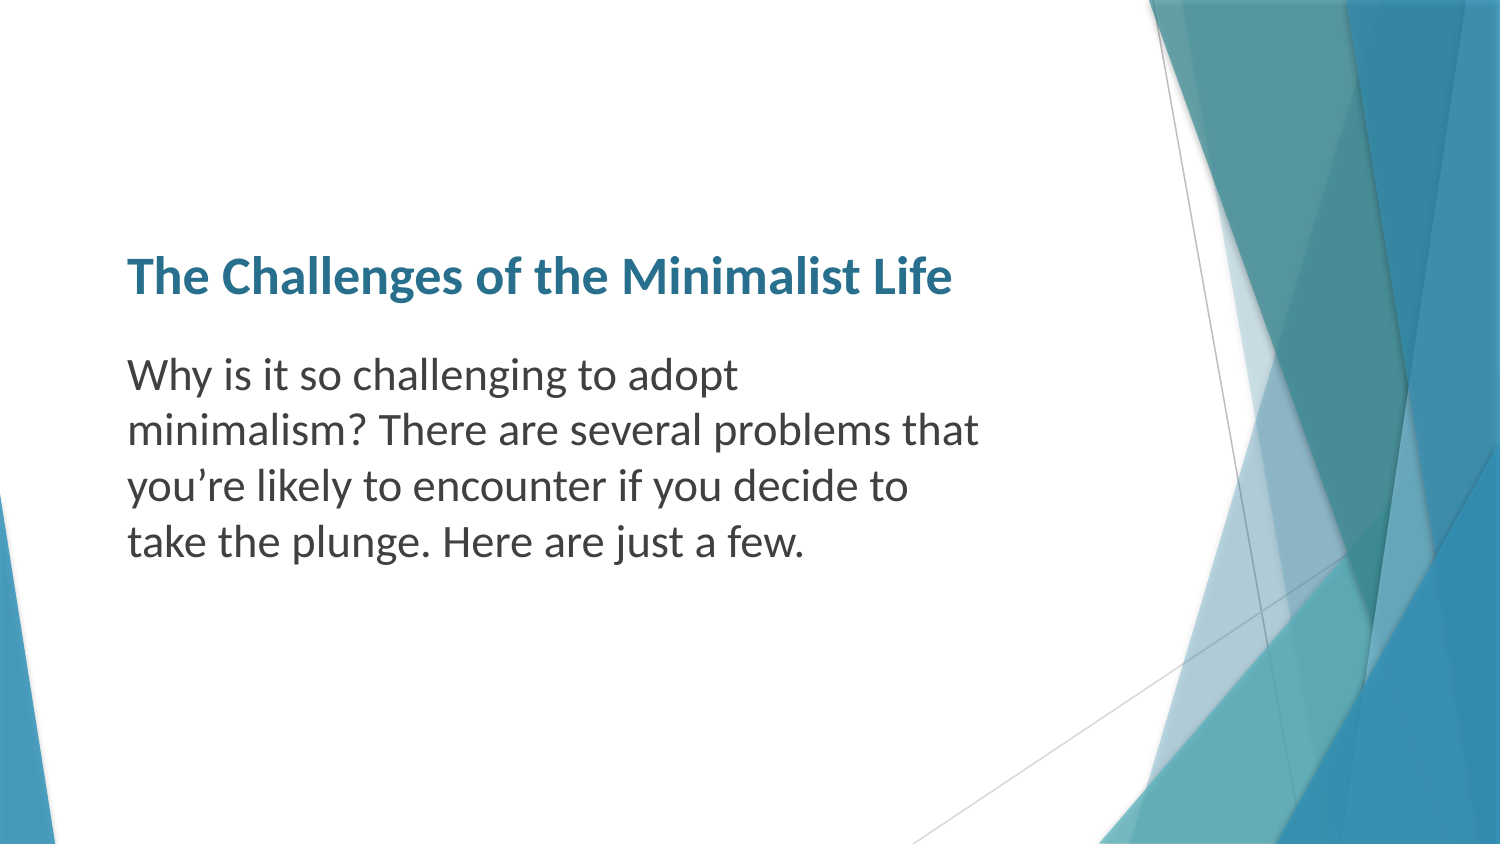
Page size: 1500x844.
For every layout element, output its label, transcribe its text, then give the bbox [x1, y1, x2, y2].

list Why is it so challenging to adopt minimalism? There are several problems that you’re likely to encounter if you decide to take the plunge. Here are just a few. [112, 336, 999, 616]
title The Challenges of the Minimalist Life [112, 232, 1170, 332]
